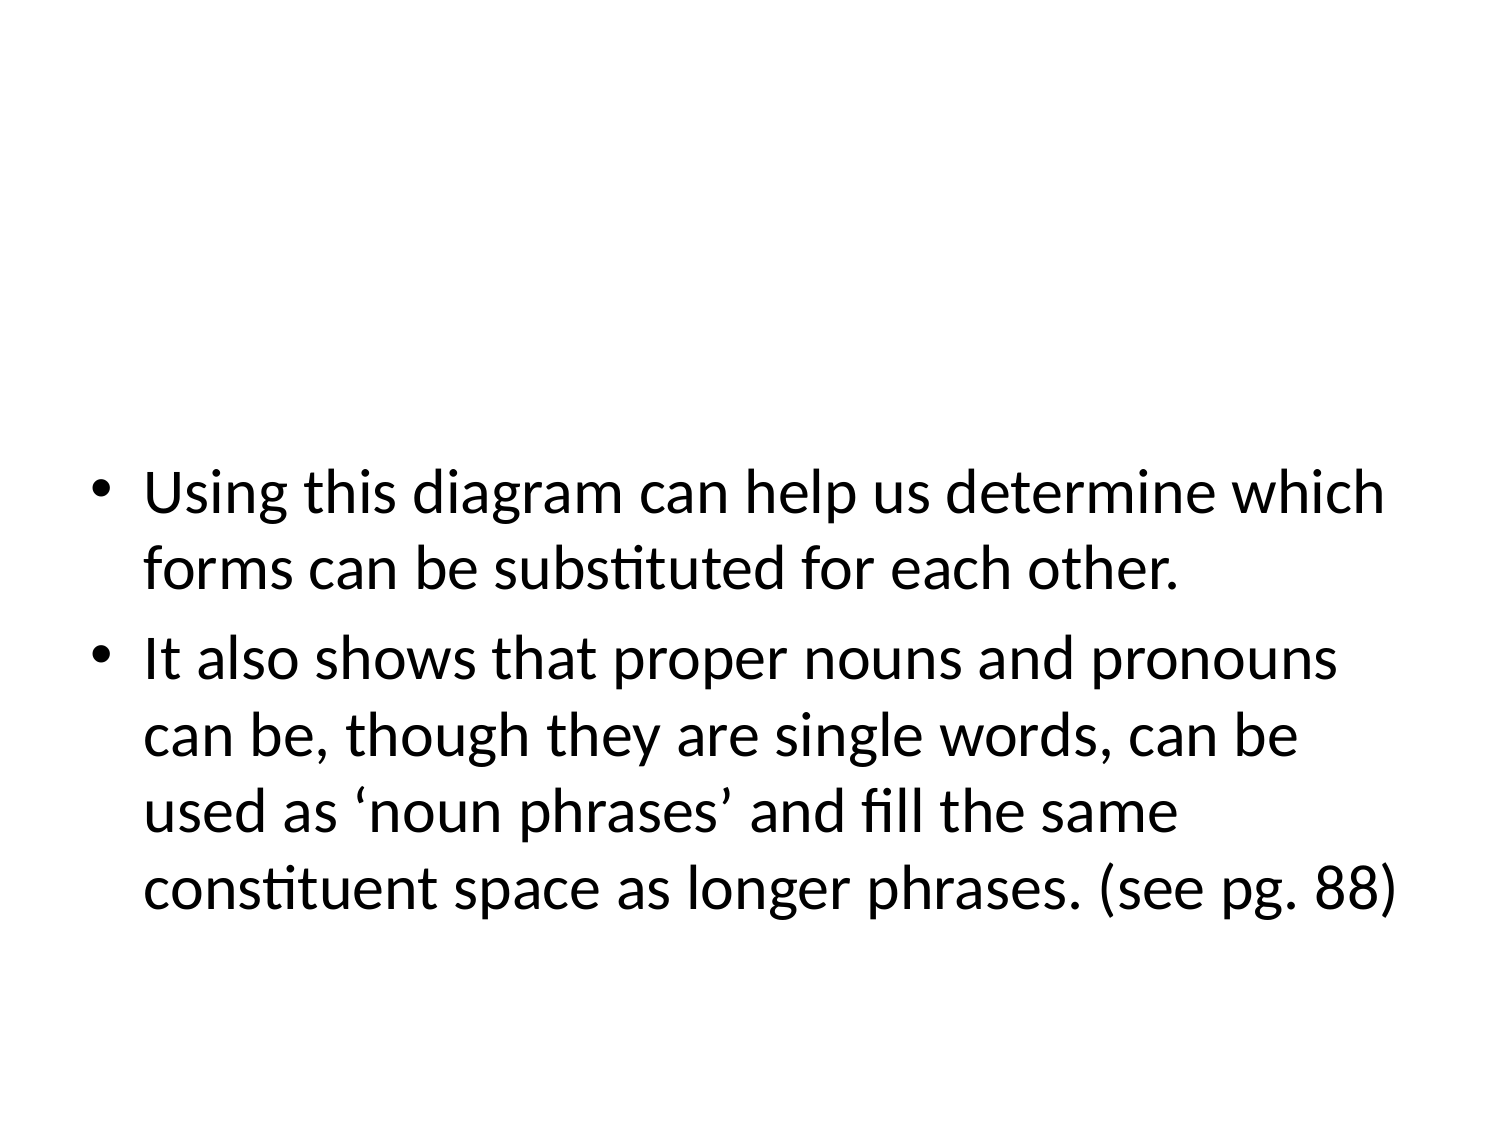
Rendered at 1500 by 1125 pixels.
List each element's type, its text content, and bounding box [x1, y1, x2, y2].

list Using this diagram can help us determine which forms can be substituted for each other. It also shows that proper nouns and pronouns can be, though they are single words, can be used as ‘noun phrases’ and fill the same constituent space as longer phrases. (see pg. 88) [75, 262, 1425, 1005]
